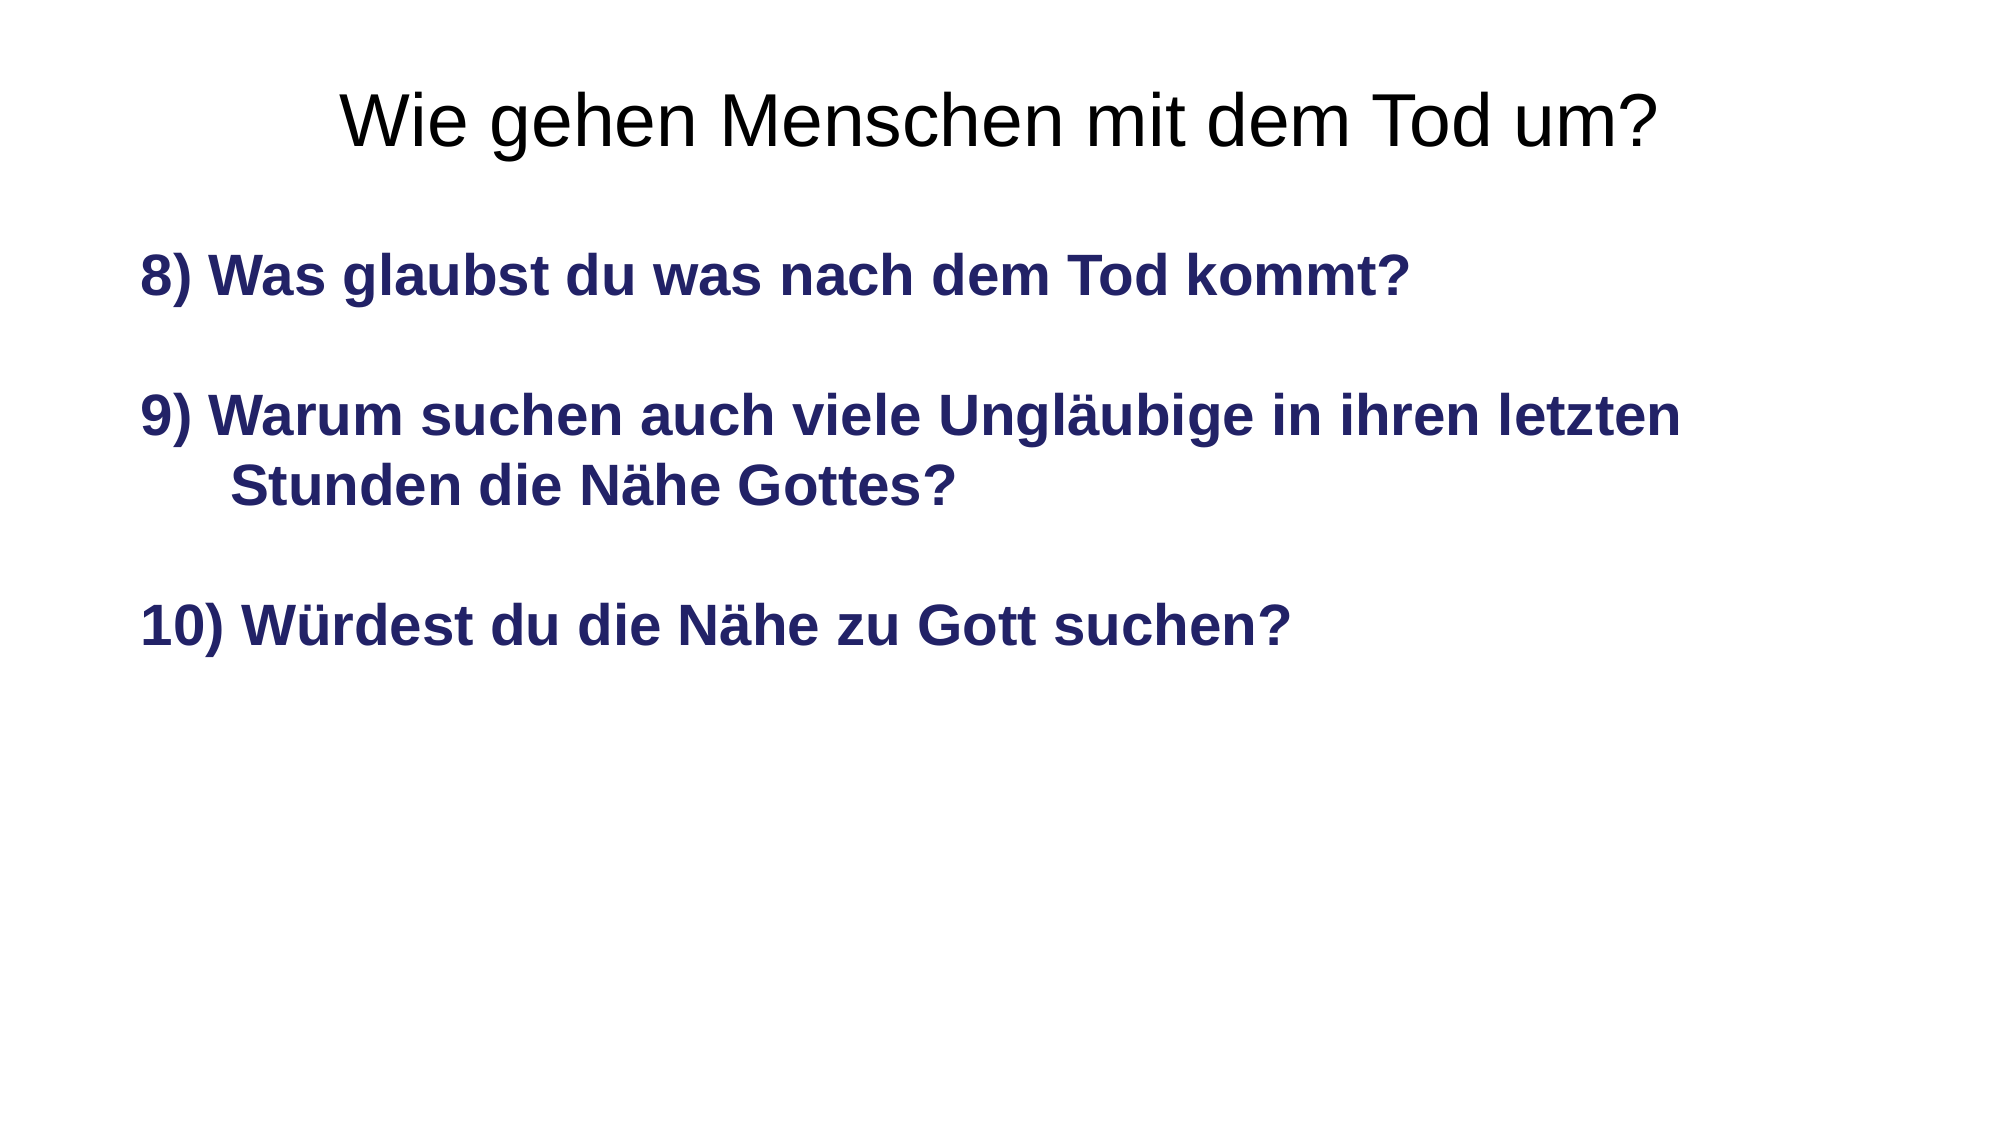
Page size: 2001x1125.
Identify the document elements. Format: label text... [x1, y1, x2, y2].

title Wie gehen Menschen mit dem Tod um? [249, 0, 1750, 229]
text_box 8) Was glaubst du was nach dem Tod kommt? 9) Warum suchen auch viele Ungläubige in ihren letzten Stunden die Nähe Gottes? 10) Würdest du die Nähe zu Gott suchen? [125, 229, 1875, 805]
